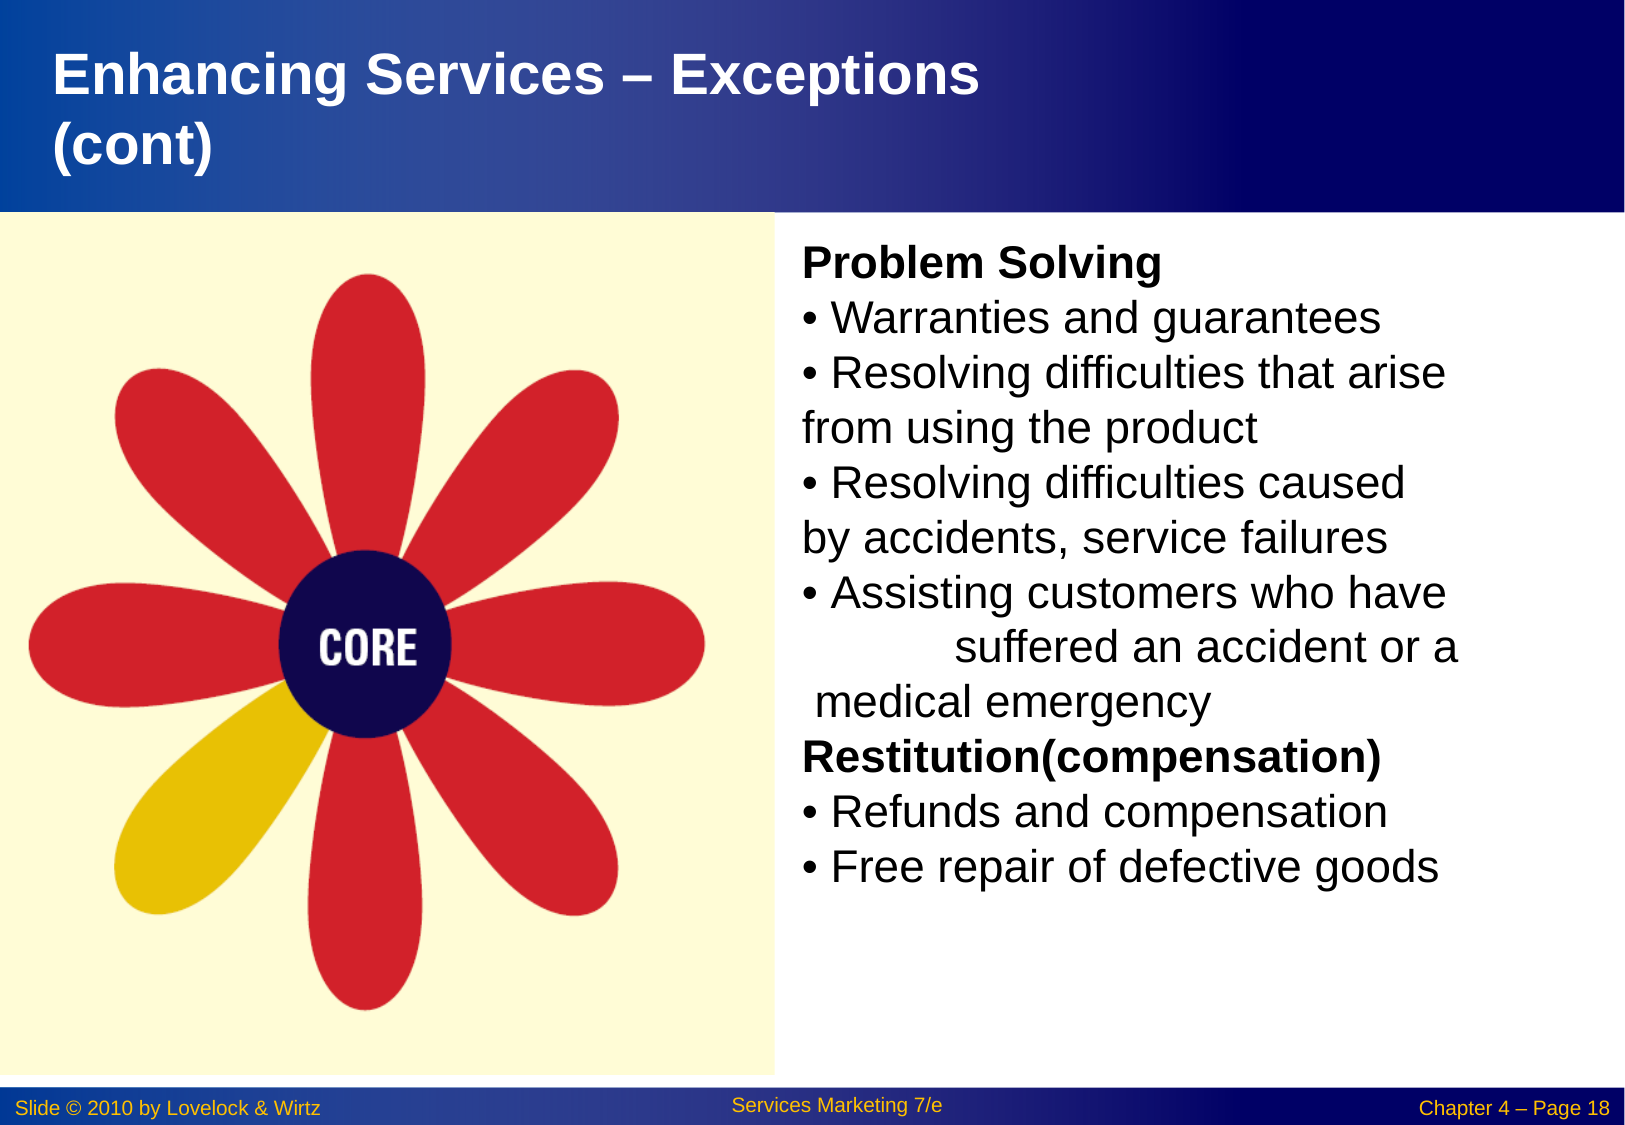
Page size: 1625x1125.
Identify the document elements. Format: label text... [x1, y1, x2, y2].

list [0, 212, 775, 1076]
title Enhancing Services – Exceptions (cont) [36, 37, 1088, 176]
text_box Problem Solving • Warranties and guarantees • Resolving difficulties that arise from using the product • Resolving difficulties caused by accidents, service failures • Assisting customers who have suffered an accident or a medical emergency Restitution(compensation) • Refunds and compensation • Free repair of defective goods [787, 224, 1475, 900]
